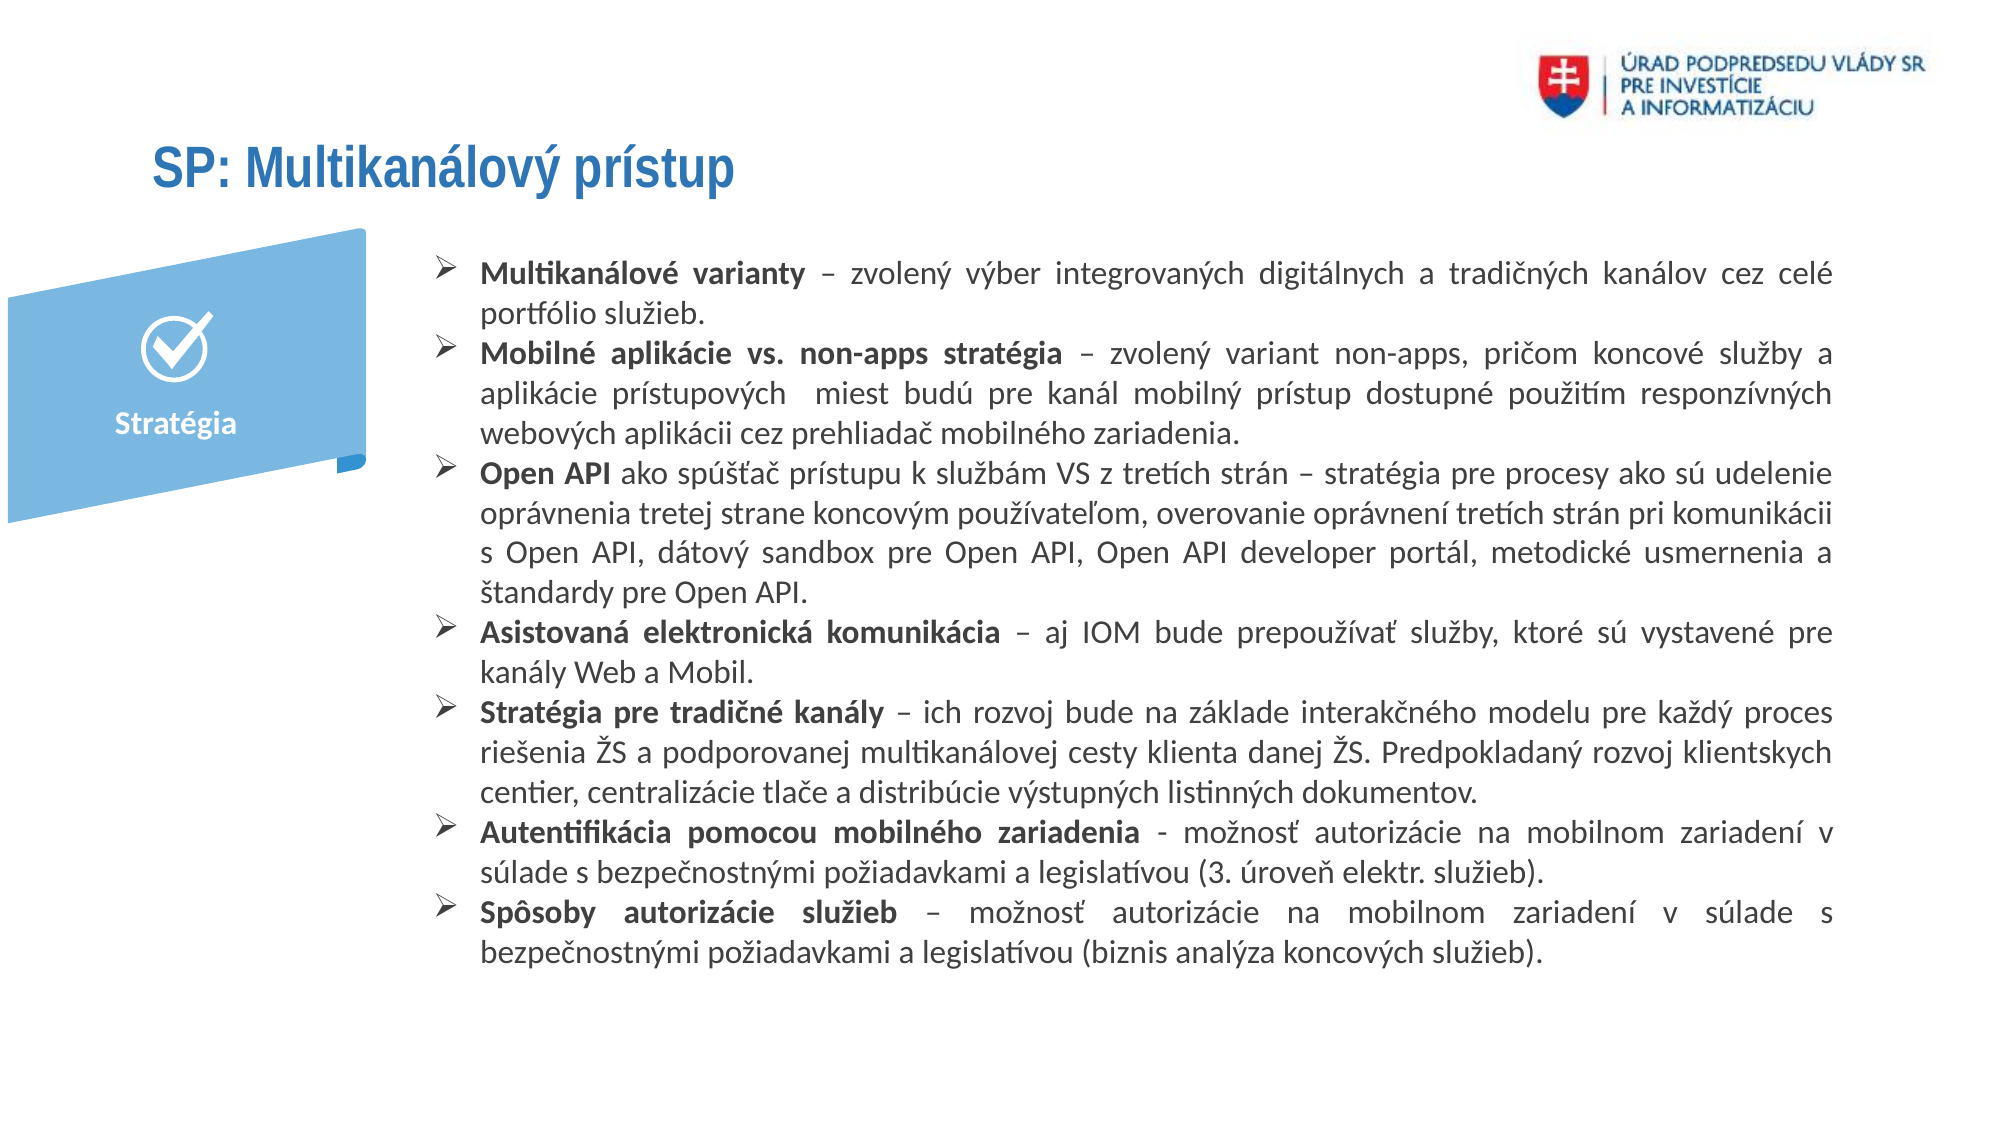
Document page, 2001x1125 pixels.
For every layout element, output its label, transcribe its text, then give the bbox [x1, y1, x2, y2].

text_box Multikanálové varianty – zvolený výber integrovaných digitálnych a tradičných kanálov cez celé portfólio služieb. Mobilné aplikácie vs. non-apps stratégia – zvolený variant non-apps, pričom koncové služby a aplikácie prístupových miest budú pre kanál mobilný prístup dostupné použitím responzívných webových aplikácii cez prehliadač mobilného zariadenia. Open API ako spúšťač prístupu k službám VS z tretích strán – stratégia pre procesy ako sú udelenie oprávnenia tretej strane koncovým používateľom, overovanie oprávnení tretích strán pri komunikácii s Open API, dátový sandbox pre Open API, Open API developer portál, metodické usmernenia a štandardy pre Open API. Asistovaná elektronická komunikácia – aj IOM bude prepoužívať služby, ktoré sú vystavené pre kanály Web a Mobil. Stratégia pre tradičné kanály – ich rozvoj bude na základe interakčného modelu pre každý proces riešenia ŽS a podporovanej multikanálovej cesty klienta danej ŽS. Predpokladaný rozvoj klientskych centier, centralizácie tlače a distribúcie výstupných listinných dokumentov. Autentifikácia pomocou mobilného zariadenia - možnosť autorizácie na mobilnom zariadení v súlade s bezpečnostnými požiadavkami a legislatívou (3. úroveň elektr. služieb). Spôsoby autorizácie služieb – možnosť autorizácie na mobilnom zariadení v súlade s bezpečnostnými požiadavkami a legislatívou (biznis analýza koncových služieb). [418, 243, 1850, 1023]
text_box SP: Multikanálový prístup [137, 59, 1863, 278]
text_box [7, 272, 367, 524]
text_box Stratégia [100, 394, 253, 449]
text_box [337, 454, 366, 474]
picture [1491, 9, 1973, 162]
text_box [141, 311, 214, 383]
